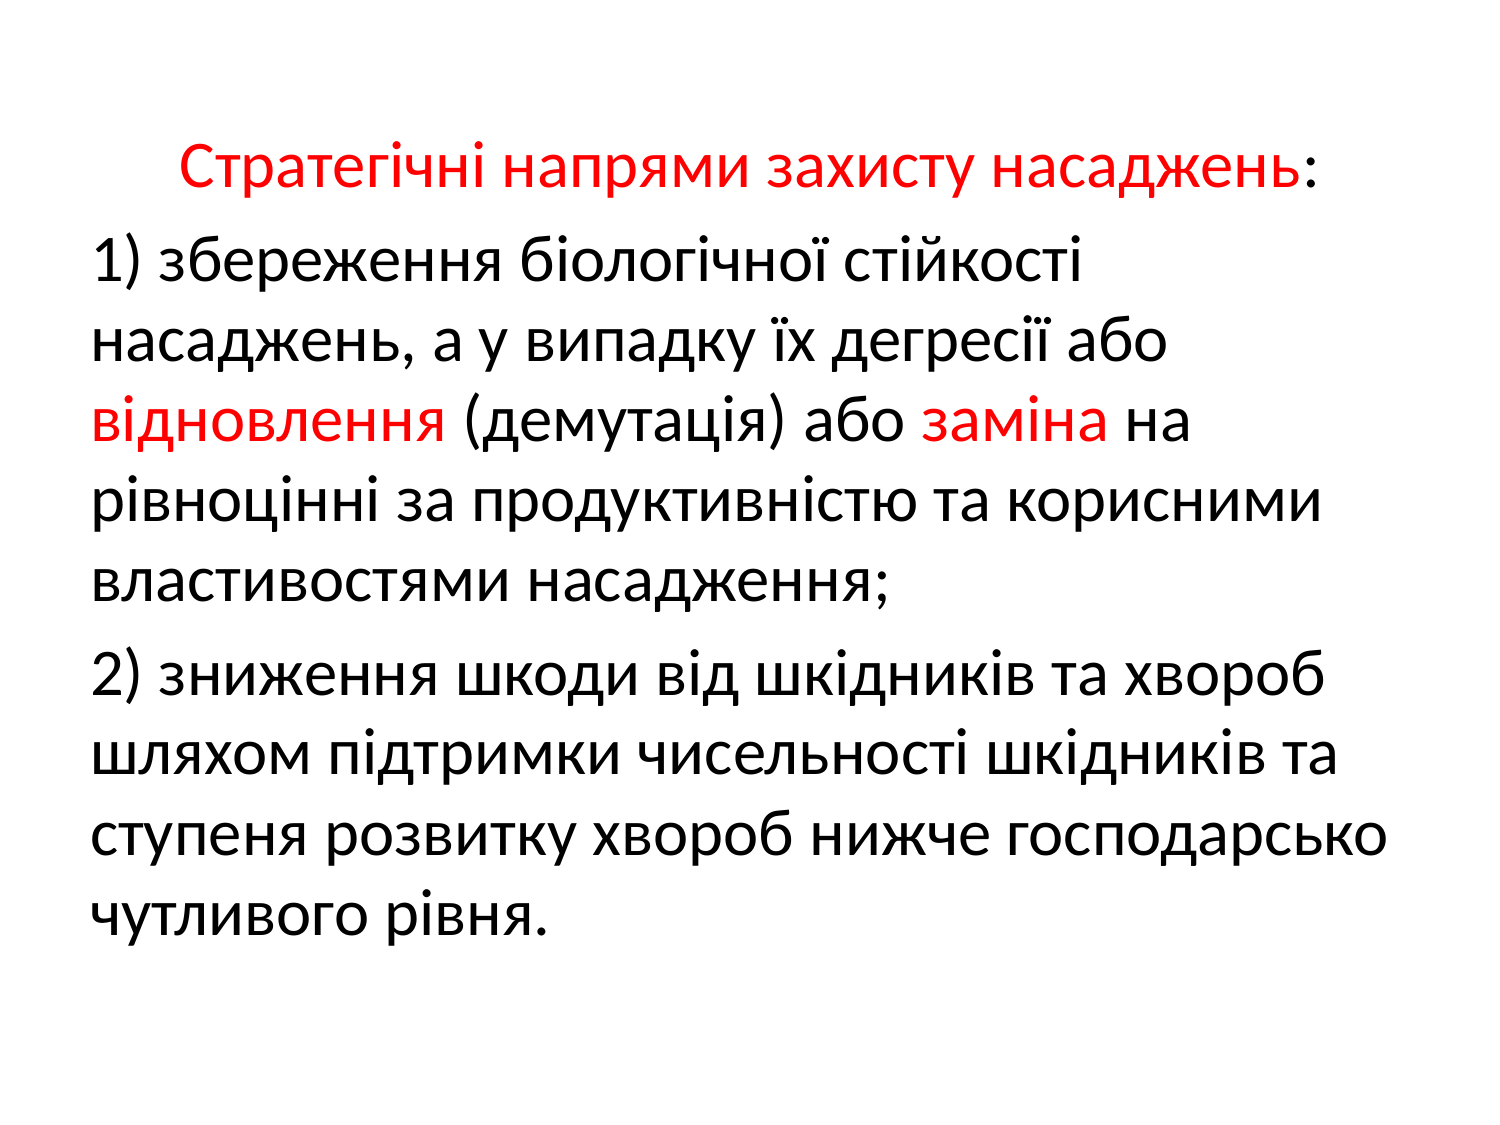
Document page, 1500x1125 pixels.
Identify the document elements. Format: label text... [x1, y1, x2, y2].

list Стратегічні напрями захисту насаджень: 1) збереження біологічної стійкості насаджень, а у випадку їх дегресії або відновлення (демутація) або заміна на рівноцінні за продуктивністю та корисними властивостями насадження; 2) зниження шкоди від шкідників та хвороб шляхом підтримки чисельності шкідників та ступеня розвитку хвороб нижче господарсько чутливого рівня. [75, 113, 1425, 1005]
